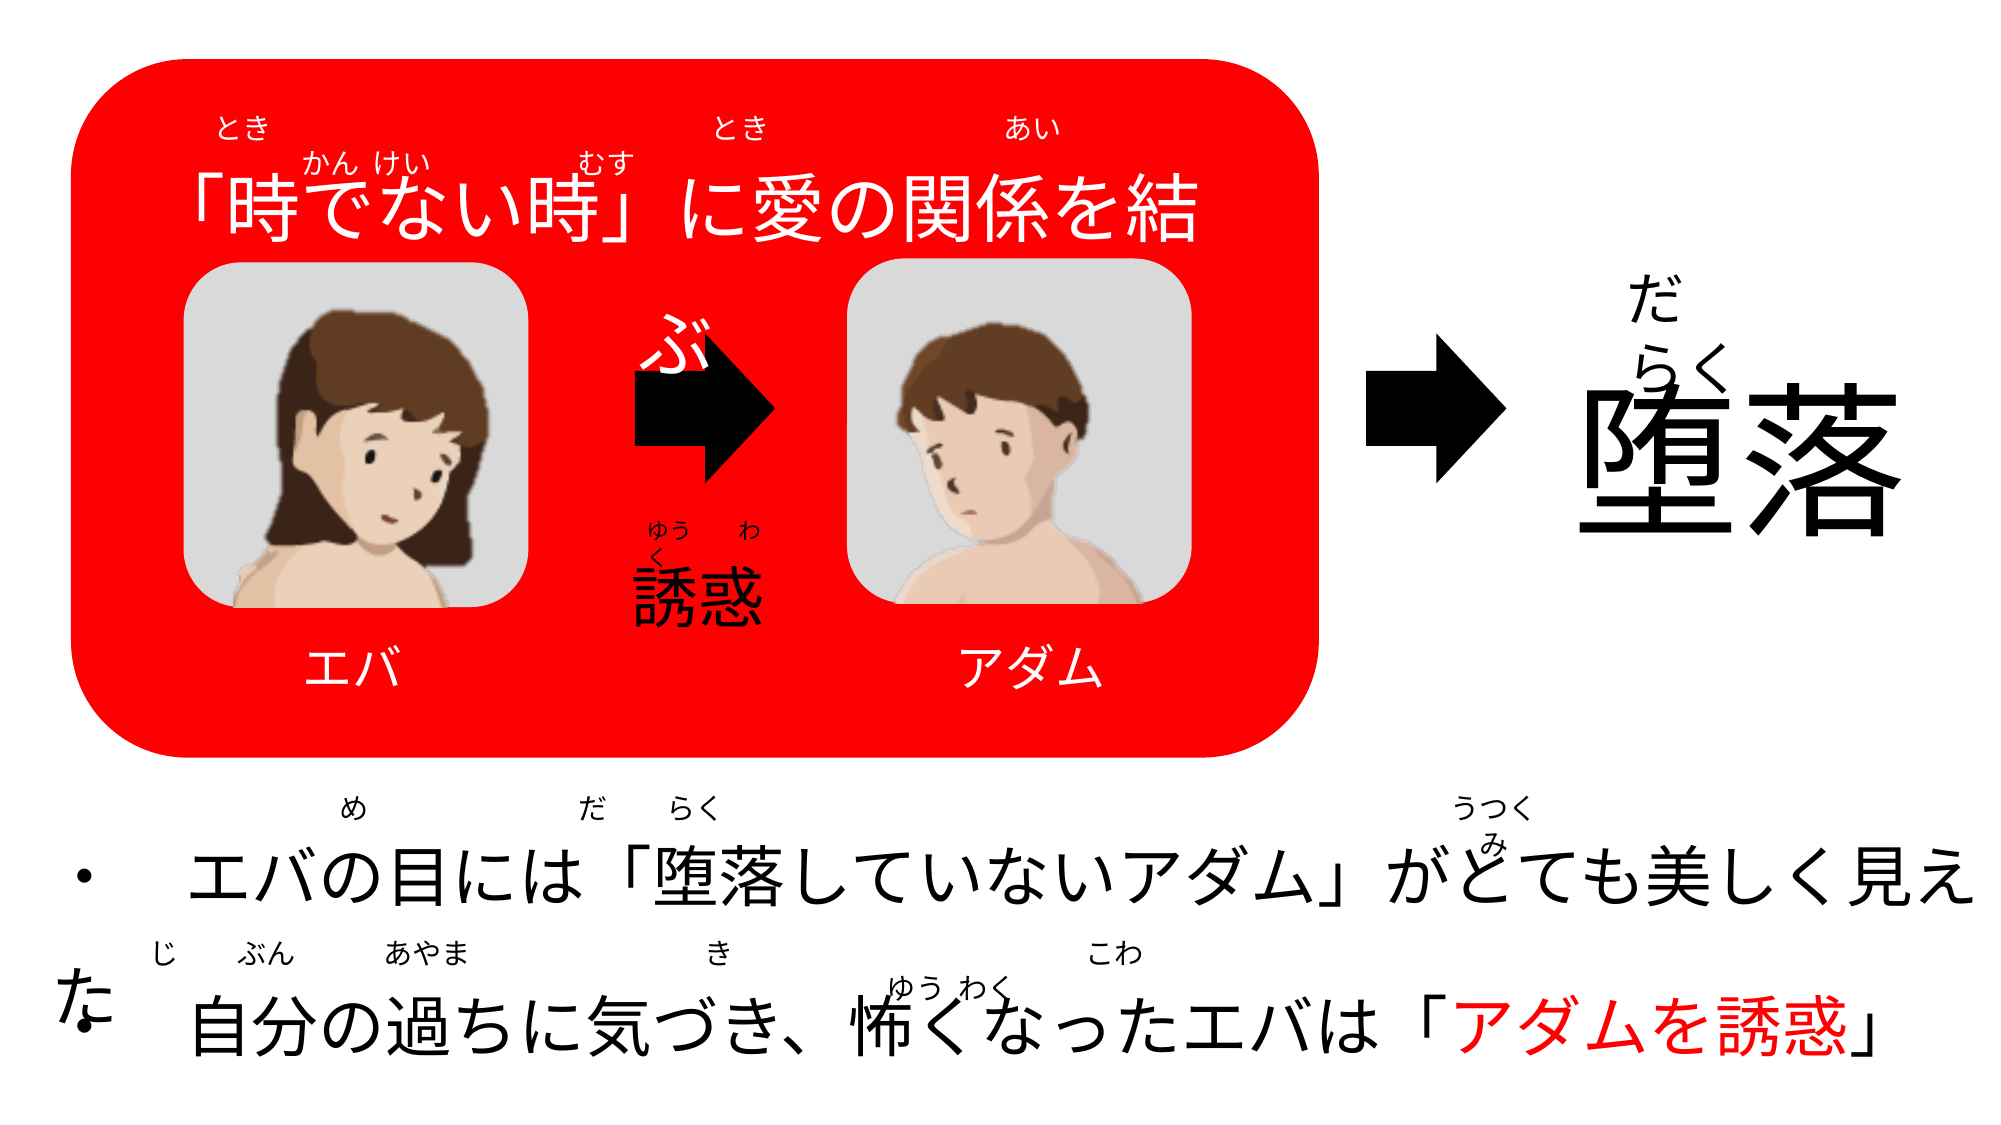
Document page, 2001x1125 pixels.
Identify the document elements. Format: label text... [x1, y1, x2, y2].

text_box エバ [165, 599, 539, 704]
text_box [69, 58, 1320, 759]
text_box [1558, 249, 1930, 541]
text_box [121, 103, 1230, 249]
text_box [36, 783, 2000, 913]
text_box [574, 508, 822, 634]
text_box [847, 258, 1218, 604]
text_box [1365, 330, 1508, 486]
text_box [36, 927, 2000, 1063]
text_box アダム [843, 599, 1217, 704]
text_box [183, 262, 529, 608]
text_box [633, 330, 777, 486]
